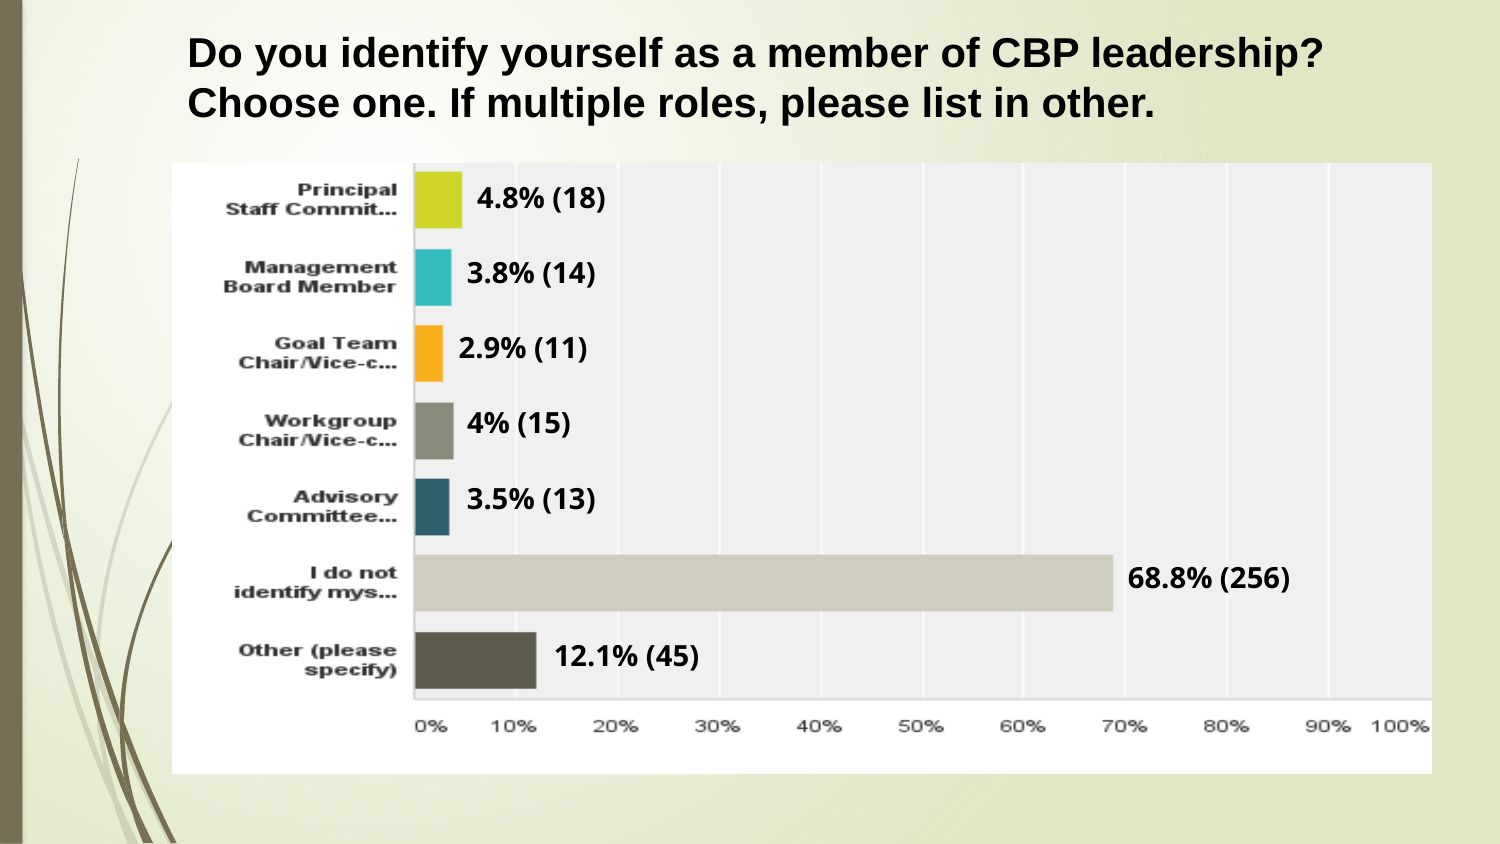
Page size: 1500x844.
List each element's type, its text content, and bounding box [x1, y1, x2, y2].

title Do you identify yourself as a member of CBP leadership? Choose one. If multiple roles, please list in other. [172, 18, 1416, 163]
picture [171, 163, 1432, 775]
